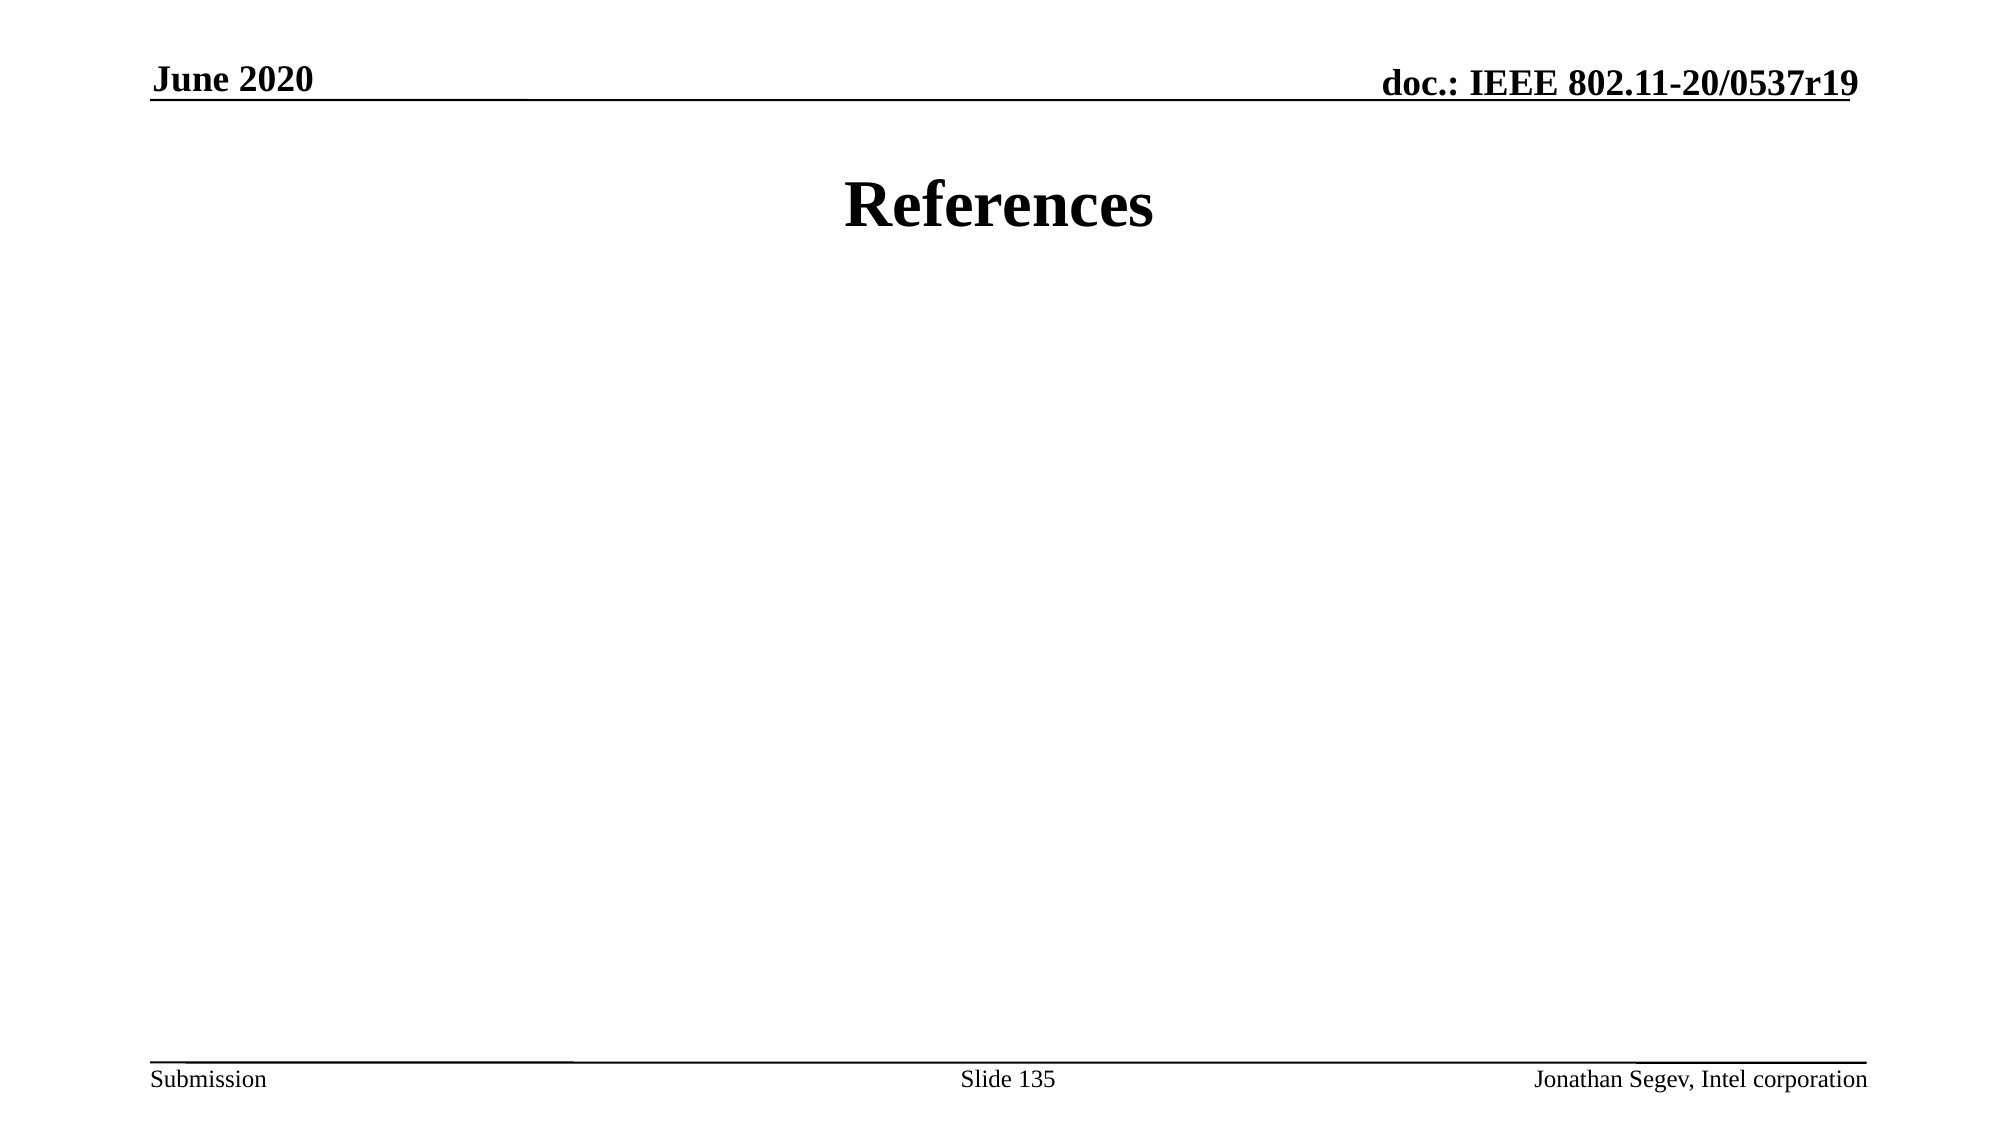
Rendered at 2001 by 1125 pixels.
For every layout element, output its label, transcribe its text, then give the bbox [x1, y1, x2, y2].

title References [149, 112, 1850, 288]
footer Jonathan Segev, Intel corporation [1171, 1061, 1869, 1093]
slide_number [152, 54, 563, 100]
slide_number Slide 135 [950, 1061, 1067, 1123]
